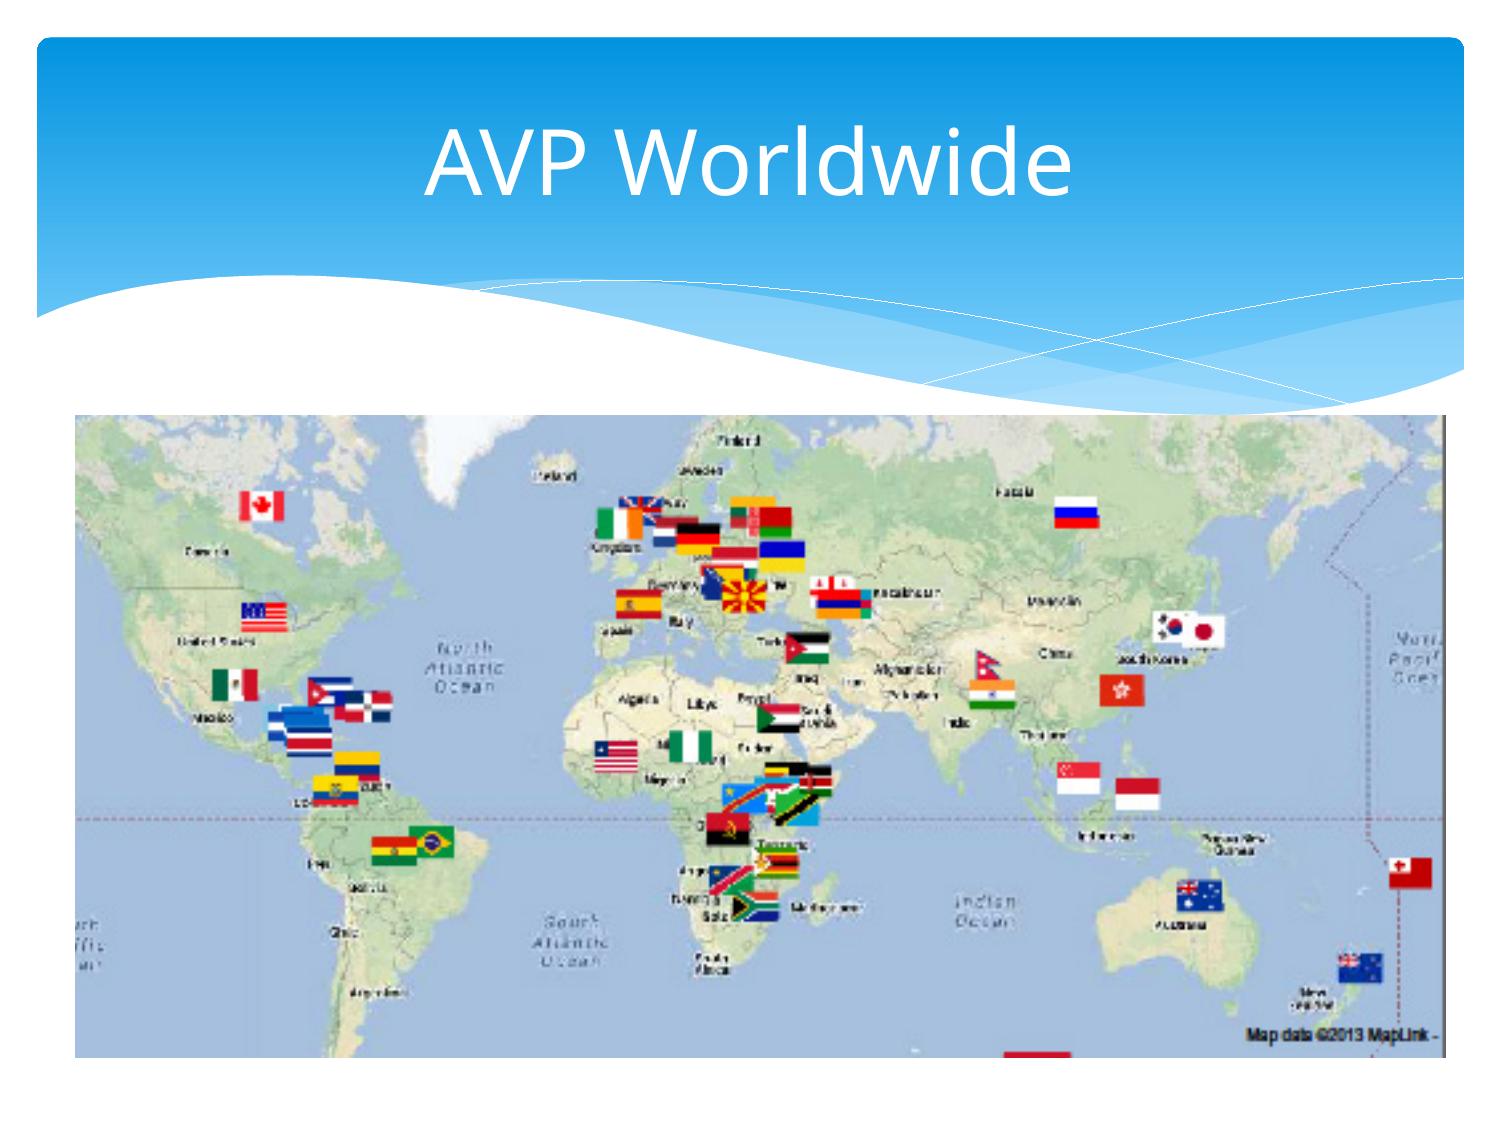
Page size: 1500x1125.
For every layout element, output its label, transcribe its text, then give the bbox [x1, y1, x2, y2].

title AVP Worldwide [75, 55, 1425, 261]
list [74, 414, 1446, 1059]
